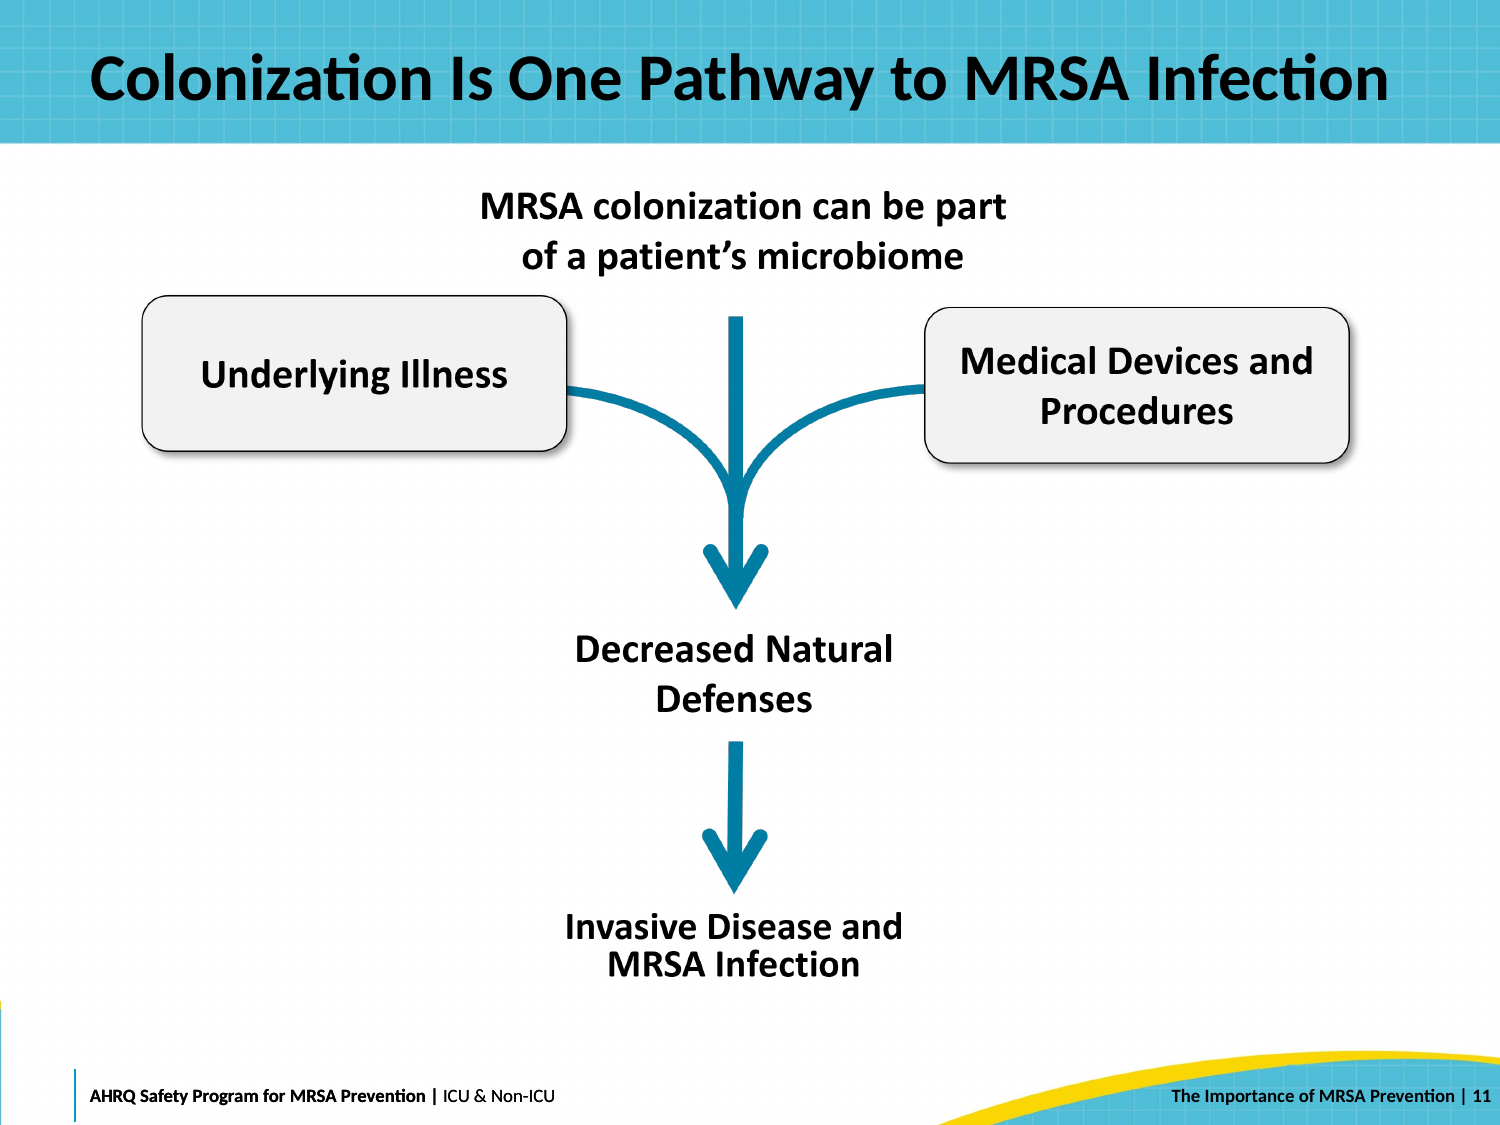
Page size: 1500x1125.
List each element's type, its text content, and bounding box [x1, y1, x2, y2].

picture [0, 0, 1500, 1125]
title Colonization Is One Pathway to MRSA Infection [75, 0, 1425, 150]
slide_number | 11 [1455, 1065, 1500, 1125]
